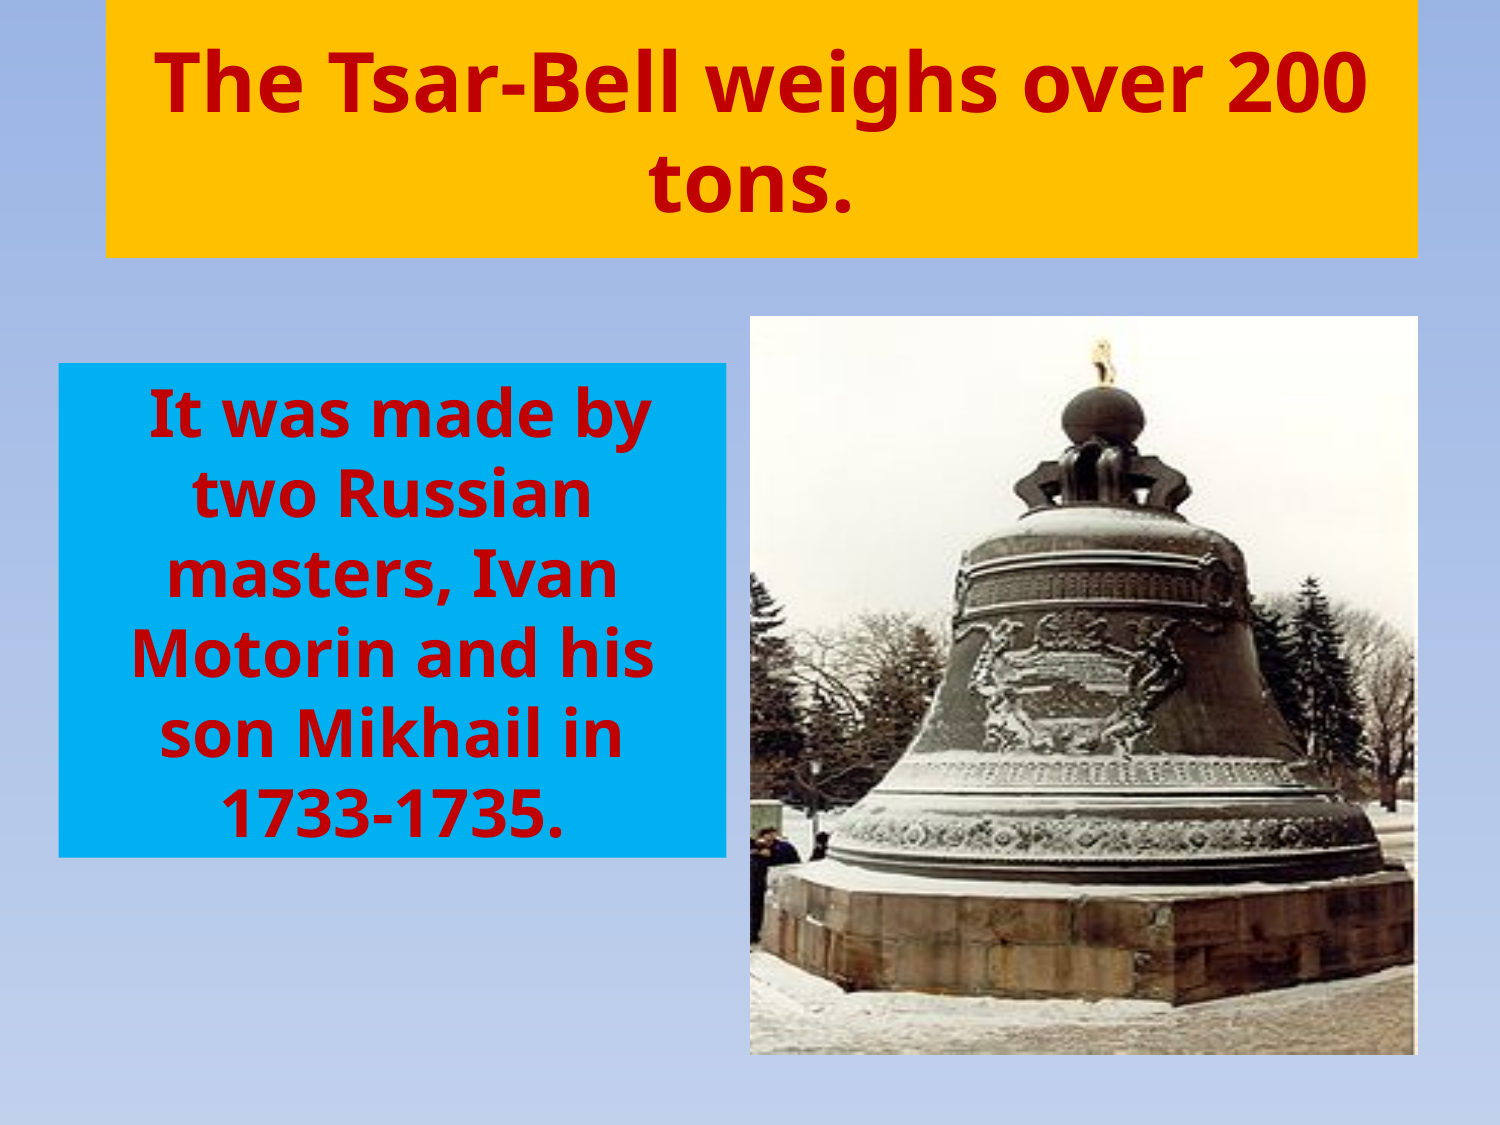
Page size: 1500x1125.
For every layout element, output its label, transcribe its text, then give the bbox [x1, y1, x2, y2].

title The Tsar-Bell weighs over 200 tons. [106, 0, 1418, 258]
text_box It was made by two Russian masters, Ivan Motorin and his son Mikhail in 1733-1735. [58, 363, 727, 858]
picture [749, 316, 1419, 1055]
